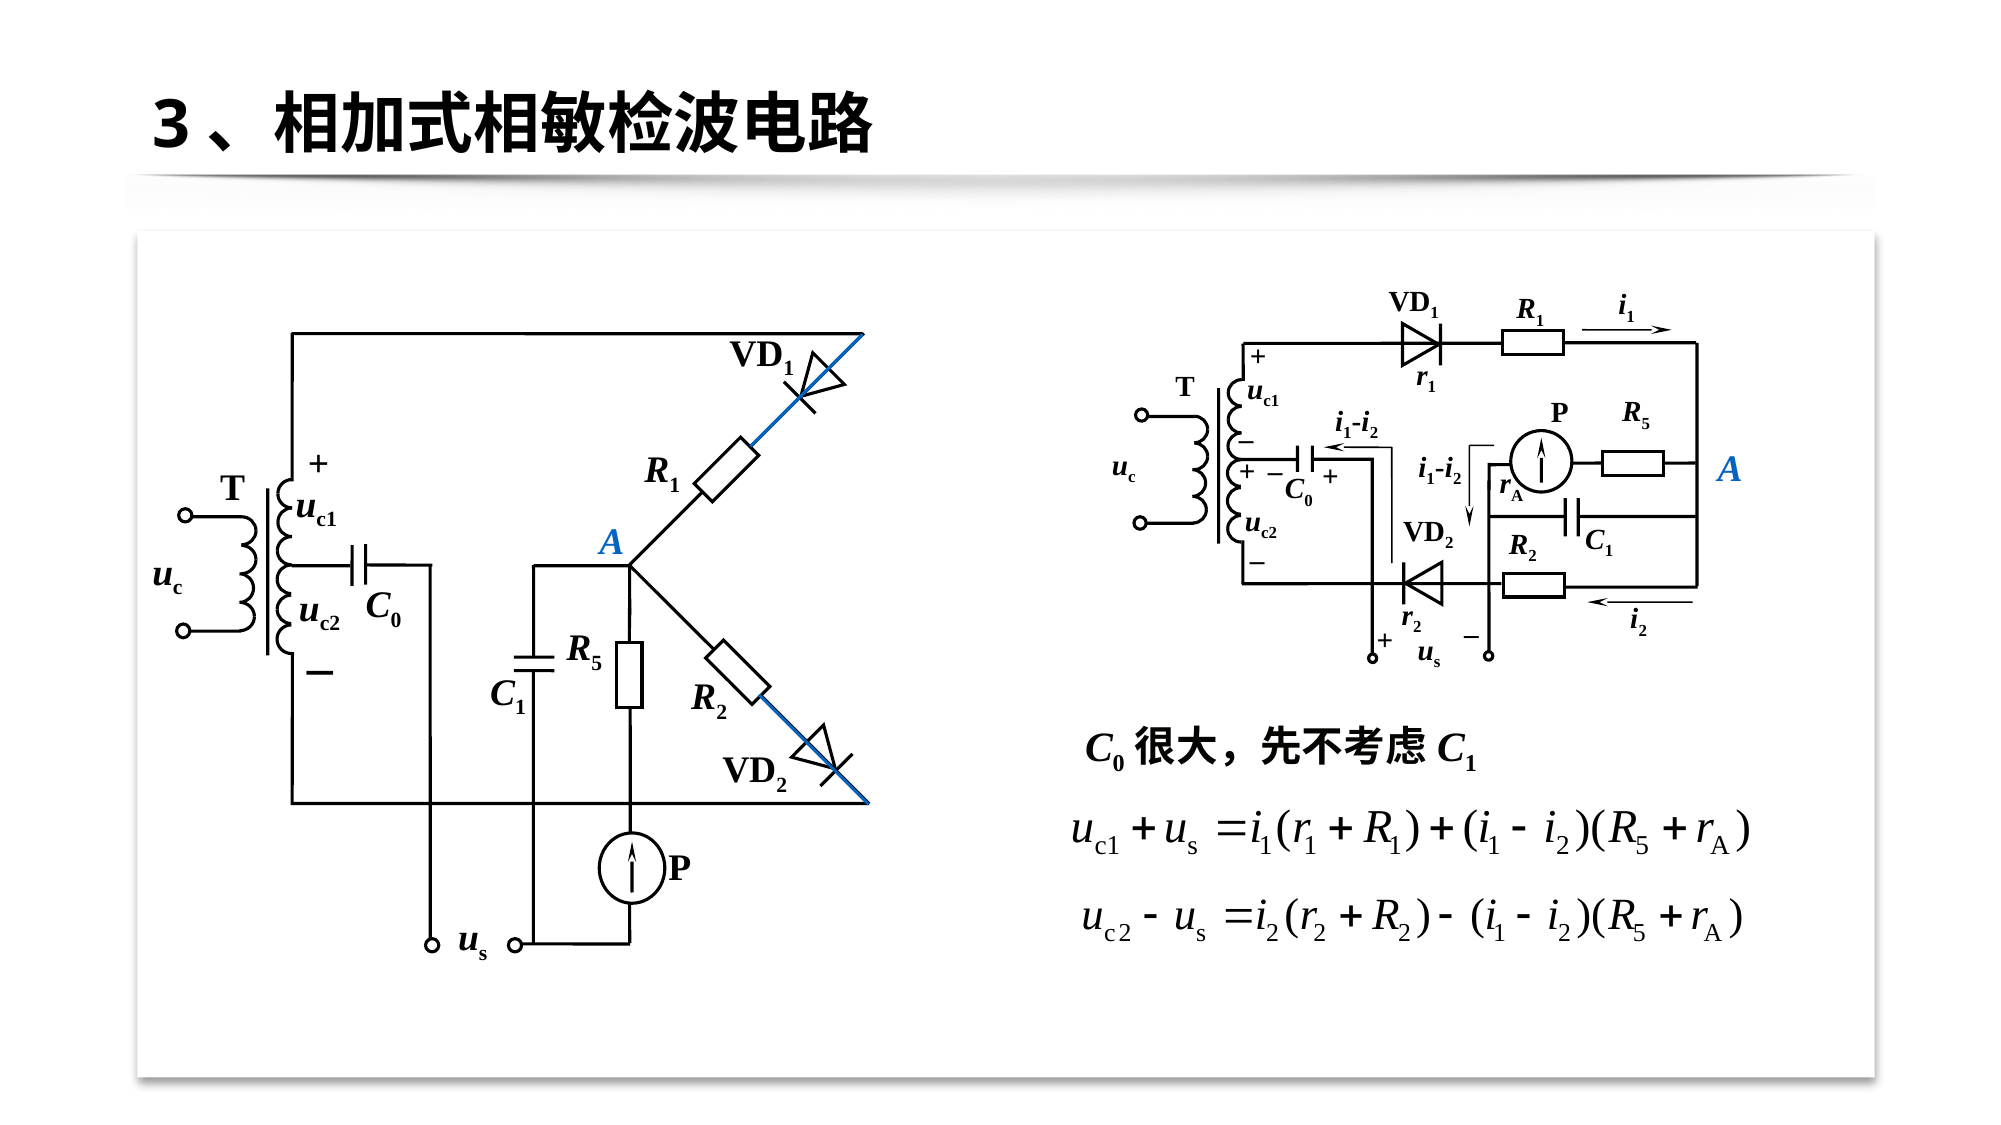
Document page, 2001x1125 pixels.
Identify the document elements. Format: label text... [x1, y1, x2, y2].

picture [127, 175, 1874, 211]
text_box C0很大，先不考虑C1 [1070, 683, 1685, 784]
title 3、相加式相敏检波电路 [137, 77, 1863, 175]
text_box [1064, 795, 1762, 867]
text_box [1076, 884, 1751, 952]
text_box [1097, 274, 1699, 701]
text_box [137, 309, 892, 988]
text_box A [1702, 437, 1761, 492]
